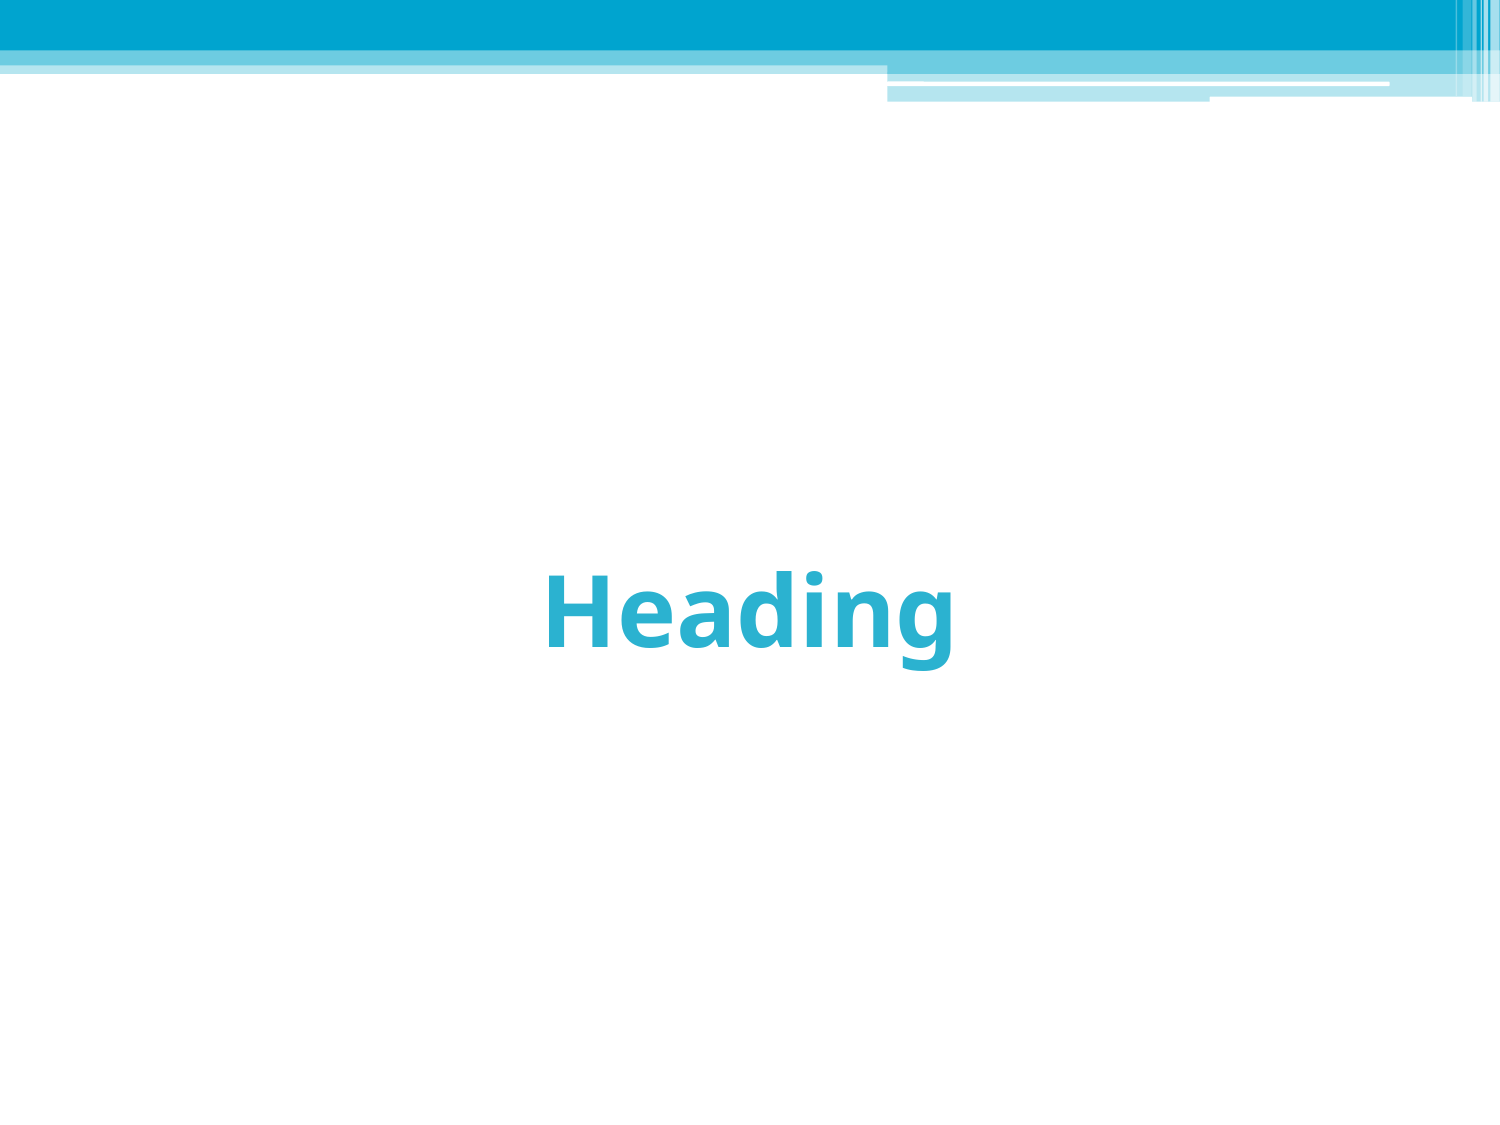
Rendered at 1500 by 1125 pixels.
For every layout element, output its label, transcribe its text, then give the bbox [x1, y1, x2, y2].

title Heading [112, 451, 1388, 675]
